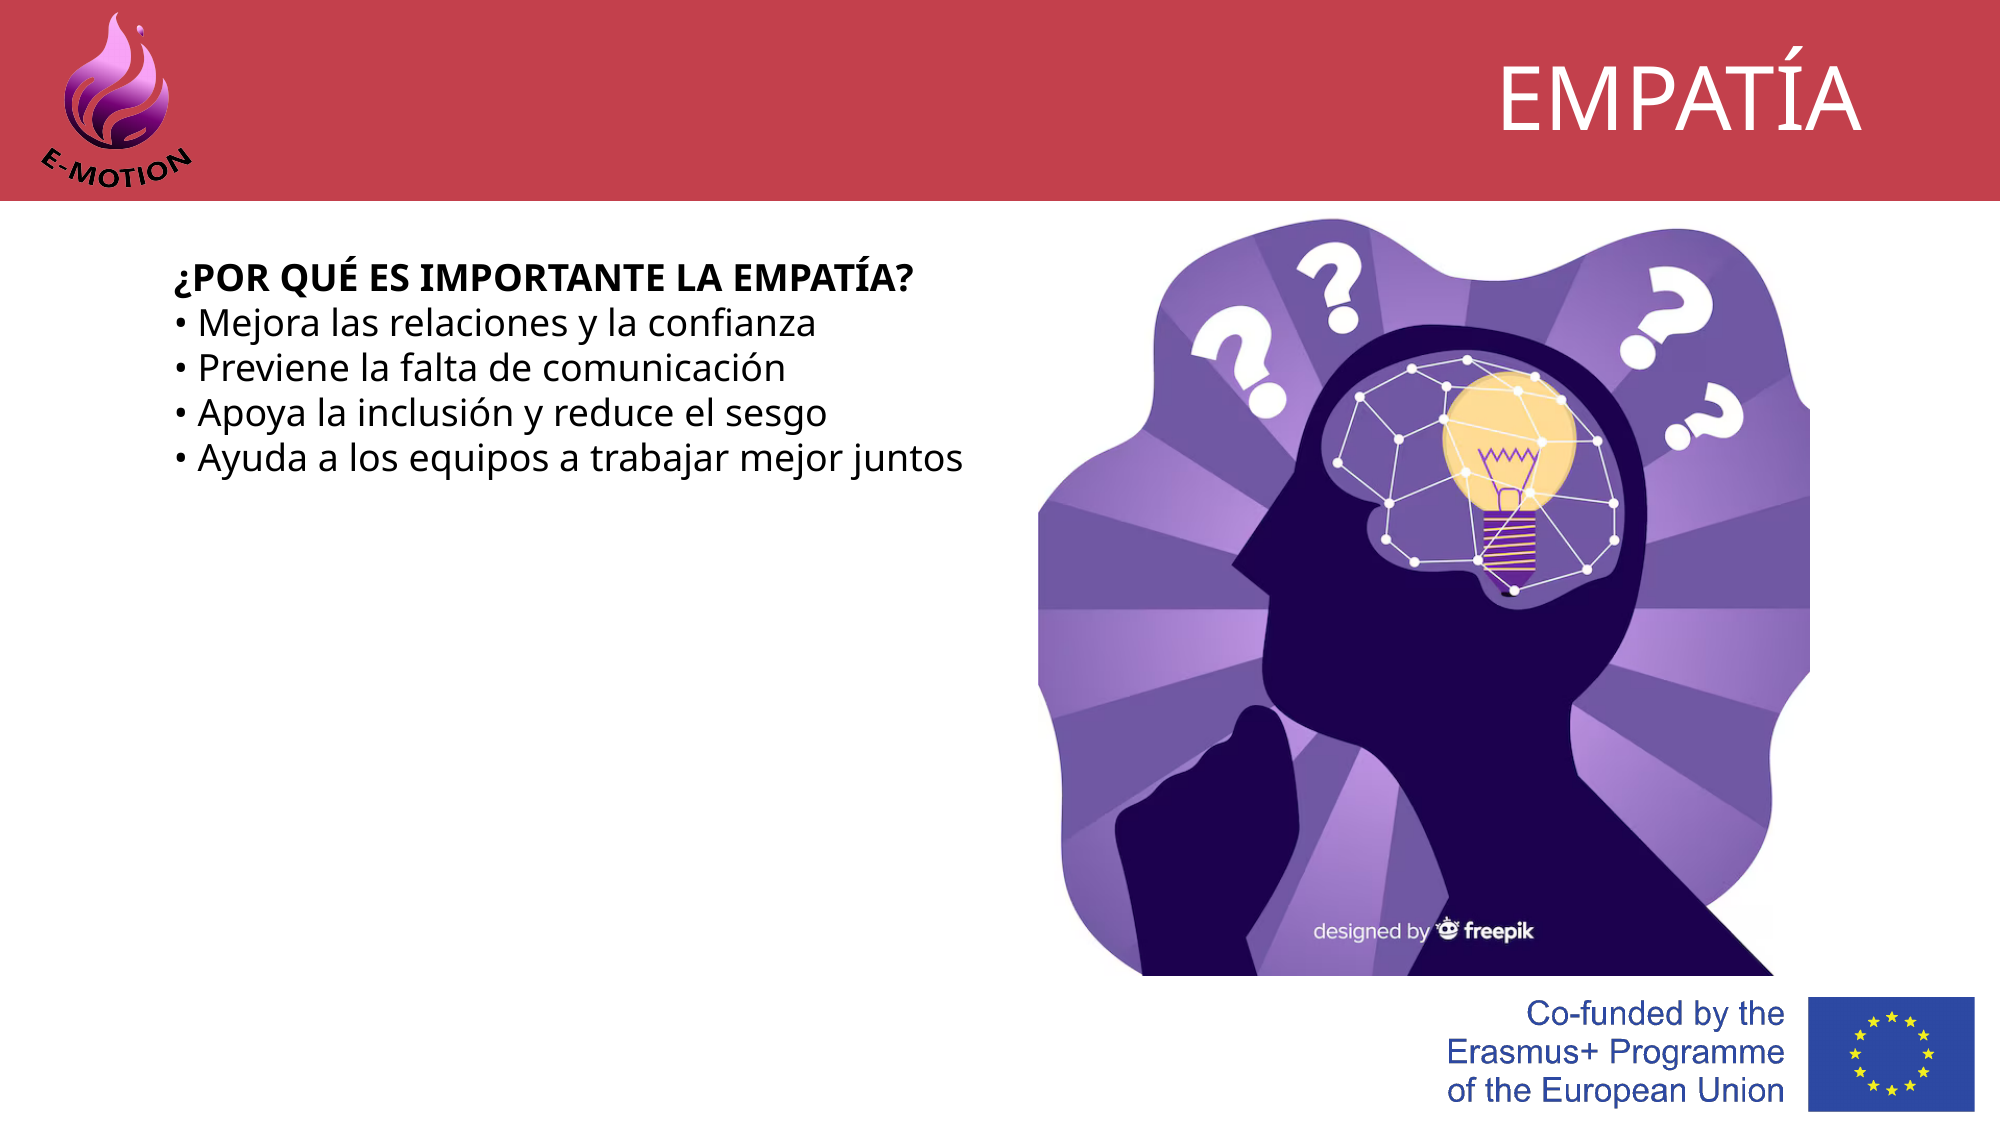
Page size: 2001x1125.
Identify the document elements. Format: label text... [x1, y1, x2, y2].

text_box ¿POR QUÉ ES IMPORTANTE LA EMPATÍA? • Mejora las relaciones y la confianza • Previene la falta de comunicación • Apoya la inclusión y reduce el sesgo • Ayuda a los equipos a trabajar mejor juntos [158, 246, 1032, 487]
text_box EMPATÍA [618, 34, 1878, 309]
picture [1396, 995, 1975, 1116]
picture [1038, 204, 1810, 977]
picture [0, 0, 253, 247]
